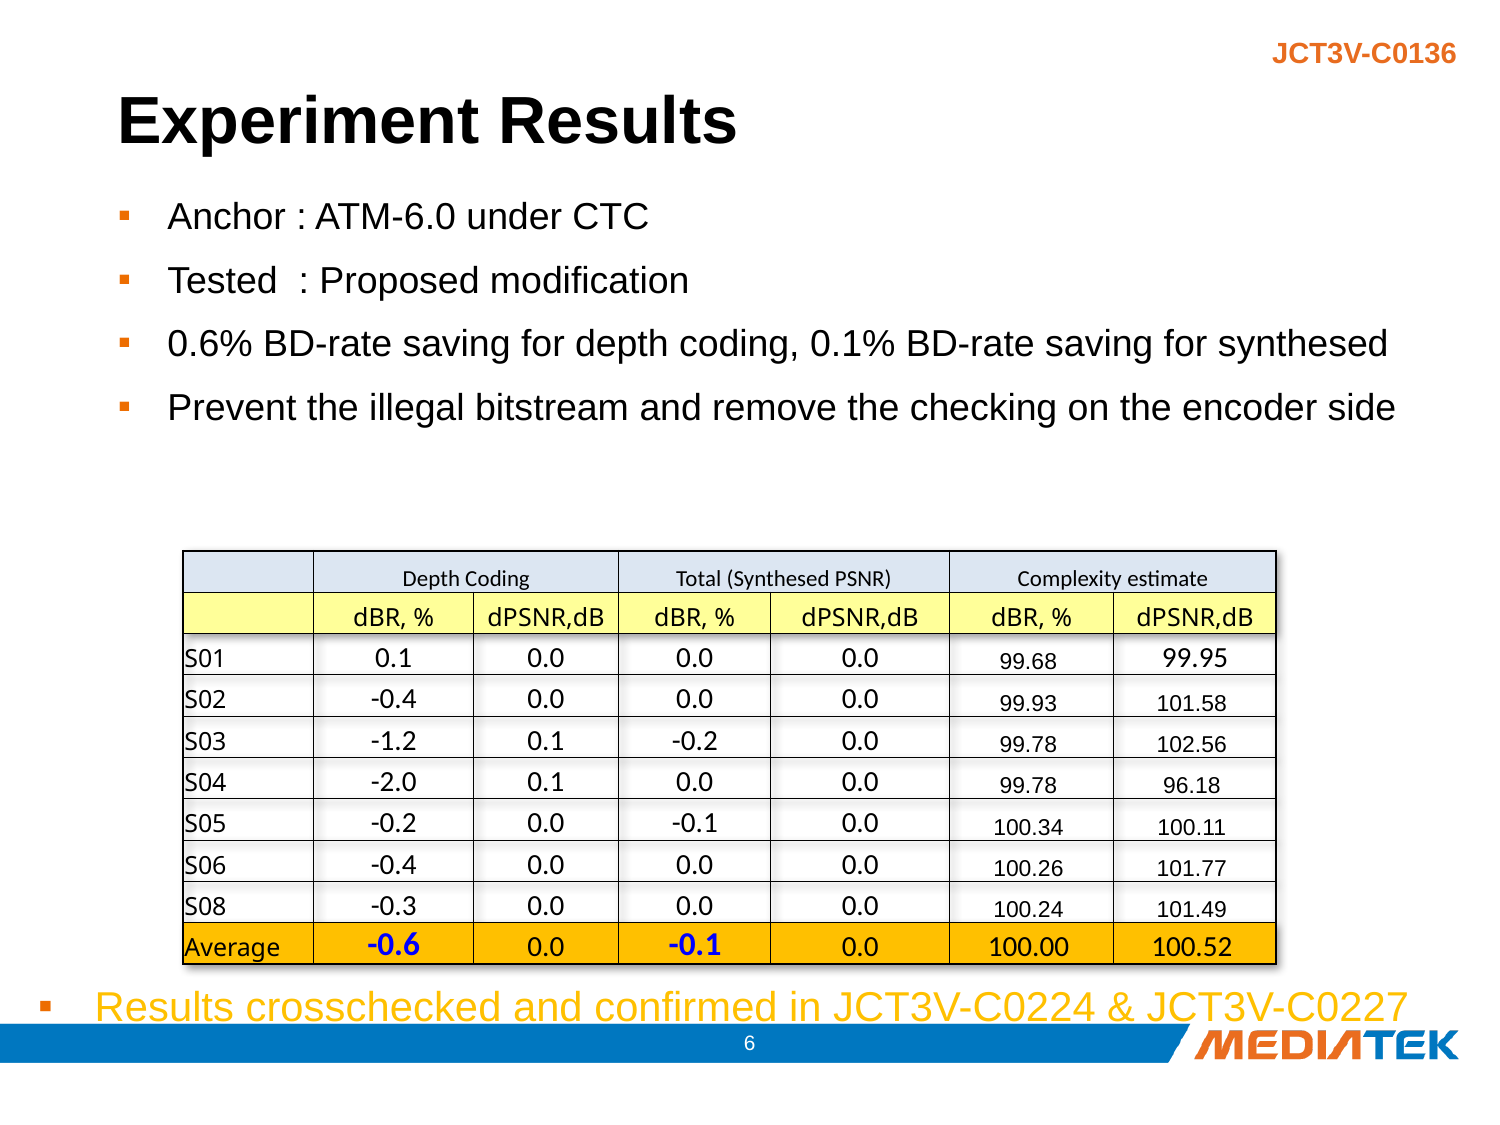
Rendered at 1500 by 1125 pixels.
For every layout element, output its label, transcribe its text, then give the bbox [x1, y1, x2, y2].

table_header [184, 552, 313, 592]
table_cell 0.0 [474, 841, 618, 881]
table_cell 99.95 [1114, 634, 1275, 674]
picture [0, 1023, 711, 1063]
table_cell -0.1 [619, 799, 770, 840]
table_cell Average [184, 923, 313, 963]
table_cell 0.1 [474, 717, 618, 757]
table_cell -0.4 [314, 675, 473, 716]
table_cell dBR, % [619, 593, 770, 633]
table_cell dBR, % [950, 593, 1113, 633]
table_cell 0.0 [771, 799, 949, 840]
table_cell S08 [184, 882, 313, 922]
table_cell 0.0 [619, 634, 770, 674]
table_cell 0.0 [771, 675, 949, 716]
table_cell 0.0 [771, 841, 949, 881]
table_cell 0.0 [771, 634, 949, 674]
table_cell S03 [184, 717, 313, 757]
table_header Depth Coding [314, 552, 618, 592]
table_cell [184, 593, 313, 633]
table_cell -0.4 [314, 841, 473, 881]
table_cell 99.78 [950, 758, 1113, 798]
table_cell 0.0 [474, 882, 618, 922]
table_cell S05 [184, 799, 313, 840]
table_cell 96.18 [1114, 758, 1275, 798]
table_cell -0.1 [619, 923, 770, 963]
table_cell 100.11 [1114, 799, 1275, 840]
table_cell S01 [184, 634, 313, 674]
table_cell 0.1 [314, 634, 473, 674]
table_cell -0.2 [619, 717, 770, 757]
table_cell 100.24 [950, 882, 1113, 922]
table_cell 0.1 [474, 758, 618, 798]
table_cell -2.0 [314, 758, 473, 798]
table_cell 101.77 [1114, 841, 1275, 881]
table_cell 100.26 [950, 841, 1113, 881]
table_cell 0.0 [771, 882, 949, 922]
picture [789, 1038, 1459, 1063]
table_cell 99.78 [950, 717, 1113, 757]
table_cell S06 [184, 841, 313, 881]
list Anchor : ATM-6.0 under CTC Tested : Proposed modification 0.6% BD-rate saving for depth coding, 0.1% BD-rate saving for synthesed Prevent the illegal bitstream and remove the checking on the encoder side [102, 184, 1425, 528]
table_cell 100.00 [950, 923, 1113, 963]
table_cell S02 [184, 675, 313, 716]
table_cell 0.0 [771, 758, 949, 798]
table_cell -0.3 [314, 882, 473, 922]
table_cell dPSNR,dB [771, 593, 949, 633]
table_cell 99.68 [950, 634, 1113, 674]
table_cell 100.52 [1114, 923, 1275, 963]
table_cell 0.0 [474, 634, 618, 674]
table_cell 0.0 [474, 799, 618, 840]
table_cell 99.93 [950, 675, 1113, 716]
table_cell 0.0 [619, 882, 770, 922]
table_cell -0.2 [314, 799, 473, 840]
table_cell 101.58 [1114, 675, 1275, 716]
table_cell dPSNR,dB [1114, 593, 1275, 633]
table_cell 0.0 [474, 675, 618, 716]
table_cell 0.0 [771, 923, 949, 963]
table_cell 0.0 [619, 758, 770, 798]
table_cell dPSNR,dB [474, 593, 618, 633]
title Experiment Results [101, 62, 1425, 172]
slide_number 5 [711, 1038, 789, 1090]
table_cell S04 [184, 758, 313, 798]
table_cell 0.0 [619, 841, 770, 881]
table_cell 0.0 [619, 675, 770, 716]
table_cell 101.49 [1114, 882, 1275, 922]
table_cell 0.0 [771, 717, 949, 757]
text_box Results crosschecked and confirmed in JCT3V-C0224 & JCT3V-C0227 [23, 972, 1500, 1038]
table_header Complexity estimate [950, 552, 1275, 592]
table_header Total (Synthesed PSNR) [619, 552, 949, 592]
table_cell -1.2 [314, 717, 473, 757]
table_cell 102.56 [1114, 717, 1275, 757]
table_cell 0.0 [474, 923, 618, 963]
table_cell dBR, % [314, 593, 473, 633]
table_cell -0.6 [314, 923, 473, 963]
table_cell 100.34 [950, 799, 1113, 840]
